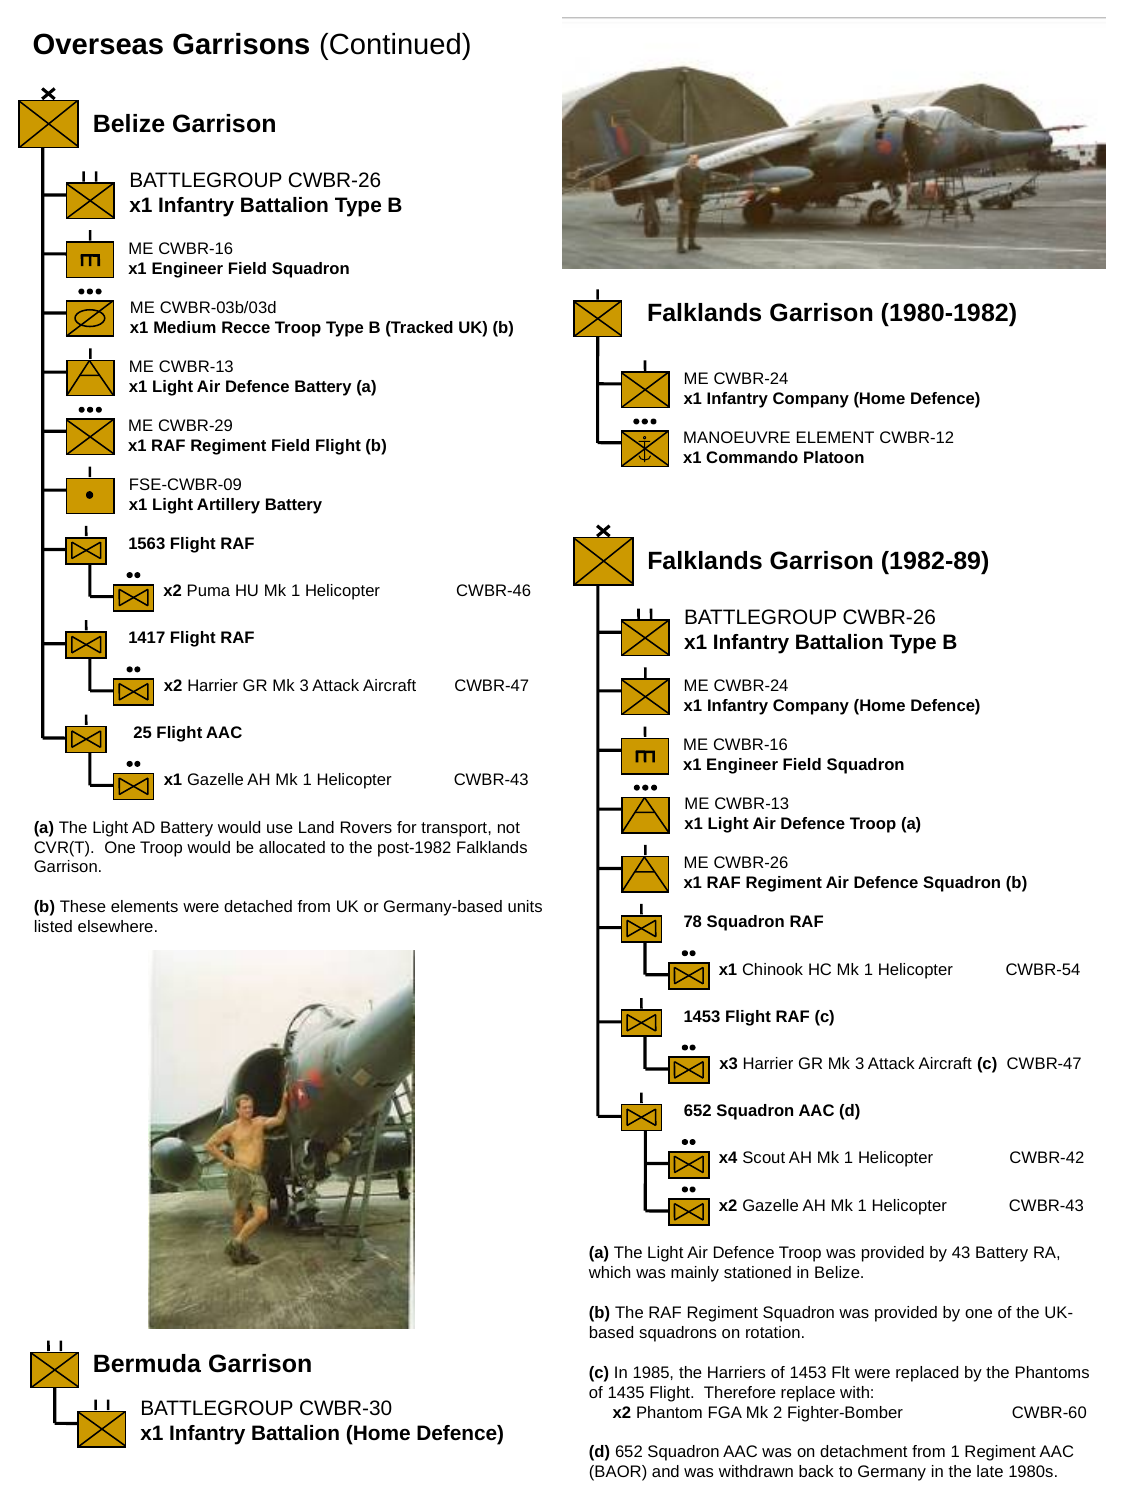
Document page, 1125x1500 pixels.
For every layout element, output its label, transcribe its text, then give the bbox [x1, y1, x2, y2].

text_box (a) The Light AD Battery would use Land Rovers for transport, not CVR(T). One Troop would be allocated to the post-1982 Falklands Garrison. (b) These elements were detached from UK or Germany-based units listed elsewhere. [19, 809, 563, 944]
text_box x2 Gazelle AH Mk 1 Helicopter CWBR-43 [704, 1187, 1100, 1222]
text_box x1 Chinook HC Mk 1 Helicopter CWBR-54 [704, 950, 1096, 986]
picture [148, 950, 415, 1329]
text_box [668, 962, 709, 990]
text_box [48, 1340, 61, 1351]
text_box x2 Puma HU Mk 1 Helicopter CWBR-46 [148, 572, 547, 608]
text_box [621, 1010, 662, 1037]
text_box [621, 679, 670, 715]
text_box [79, 407, 101, 412]
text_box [668, 1199, 709, 1226]
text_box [621, 797, 669, 833]
text_box 1563 Flight RAF [113, 525, 270, 561]
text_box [621, 430, 669, 467]
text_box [668, 1057, 709, 1084]
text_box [78, 1411, 126, 1447]
text_box ME CWBR-16 x1 Engineer Field Squadron [668, 726, 920, 782]
text_box (a) The Light Air Defence Troop was provided by 43 Battery RA, which was mainly stationed in Belize. (b) The RAF Regiment Squadron was provided by one of the UK-based squadrons on rotation. (c) In 1985, the Harriers of 1453 Flt were replaced by the Phantoms of 1435 Flight. Therefore replace with: x2 Phantom FGA Mk 2 Fighter-Bomber CWBR-60 (d) 652 Squadron AAC was on detachment from 1 Regiment AAC (BAOR) and was withdrawn back to Germany in the late 1980s. [574, 1234, 1106, 1489]
text_box ME CWBR-13 x1 Light Air Defence Battery (a) [114, 348, 392, 403]
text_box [634, 785, 657, 790]
text_box x3 Harrier GR Mk 3 Attack Aircraft (c) CWBR-47 [704, 1045, 1097, 1080]
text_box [66, 419, 114, 455]
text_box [66, 726, 107, 753]
text_box ME CWBR-24 x1 Infantry Company (Home Defence) [668, 667, 996, 722]
text_box BATTLEGROUP CWBR-30 x1 Infantry Battalion (Home Defence) [125, 1387, 520, 1453]
text_box 78 Squadron RAF [668, 903, 839, 939]
text_box BATTLEGROUP CWBR-26 x1 Infantry Battalion Type B [669, 596, 973, 662]
text_box FSE-CWBR-09 x1 Light Artillery Battery [114, 466, 338, 521]
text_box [682, 950, 695, 956]
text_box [113, 584, 154, 611]
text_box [66, 631, 107, 659]
text_box x1 Gazelle AH Mk 1 Helicopter CWBR-43 [149, 761, 544, 797]
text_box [66, 182, 114, 219]
text_box ME CWBR-24 x1 Infantry Company (Home Defence) [668, 360, 996, 415]
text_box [127, 667, 140, 672]
text_box Bermuda Garrison [78, 1340, 328, 1386]
text_box 25 Flight AAC [113, 714, 258, 750]
text_box ME CWBR-16 x1 Engineer Field Squadron [113, 230, 366, 285]
text_box ME CWBR-13 x1 Light Air Defence Troop (a) [669, 785, 937, 840]
text_box x2 Harrier GR Mk 3 Attack Aircraft CWBR-47 [149, 667, 545, 702]
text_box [66, 301, 114, 337]
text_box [573, 537, 634, 585]
text_box Belize Garrison [79, 100, 292, 145]
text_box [113, 679, 154, 706]
text_box BATTLEGROUP CWBR-26 x1 Infantry Battalion Type B [114, 159, 418, 224]
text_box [127, 761, 140, 767]
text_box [668, 1151, 709, 1178]
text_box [66, 242, 114, 278]
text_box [621, 915, 662, 942]
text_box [127, 572, 140, 578]
text_box ME CWBR-26 x1 RAF Regiment Air Defence Squadron (b) [668, 844, 1043, 900]
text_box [621, 372, 669, 408]
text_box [66, 537, 107, 564]
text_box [83, 171, 97, 182]
text_box 1453 Flight RAF (c) [668, 998, 851, 1033]
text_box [682, 1139, 695, 1145]
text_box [573, 300, 622, 337]
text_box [621, 856, 669, 893]
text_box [113, 773, 154, 800]
text_box 652 Squadron AAC (d) [669, 1092, 876, 1128]
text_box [66, 360, 114, 396]
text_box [79, 289, 101, 294]
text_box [42, 88, 55, 99]
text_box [621, 738, 669, 774]
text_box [621, 620, 669, 656]
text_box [30, 1352, 79, 1388]
text_box ME CWBR-29 x1 RAF Regiment Field Flight (b) [113, 407, 402, 463]
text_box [95, 1399, 108, 1411]
text_box 1417 Flight RAF [113, 620, 270, 655]
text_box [66, 478, 114, 514]
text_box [621, 1104, 662, 1131]
text_box ME CWBR-03b/03d x1 Medium Recce Troop Type B (Tracked UK) (b) [115, 289, 530, 344]
text_box MANOEUVRE ELEMENT CWBR-12 x1 Commando Platoon [668, 419, 970, 474]
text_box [682, 1045, 695, 1050]
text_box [634, 419, 656, 424]
text_box Overseas Garrisons (Continued) [17, 17, 487, 68]
text_box Falklands Garrison (1982-89) [634, 537, 1006, 583]
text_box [18, 100, 79, 148]
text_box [682, 1187, 695, 1192]
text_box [638, 608, 651, 619]
text_box x4 Scout AH Mk 1 Helicopter CWBR-42 [704, 1139, 1100, 1175]
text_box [597, 525, 610, 537]
text_box Falklands Garrison (1980-1982) [632, 289, 1033, 334]
picture [562, 17, 1106, 269]
